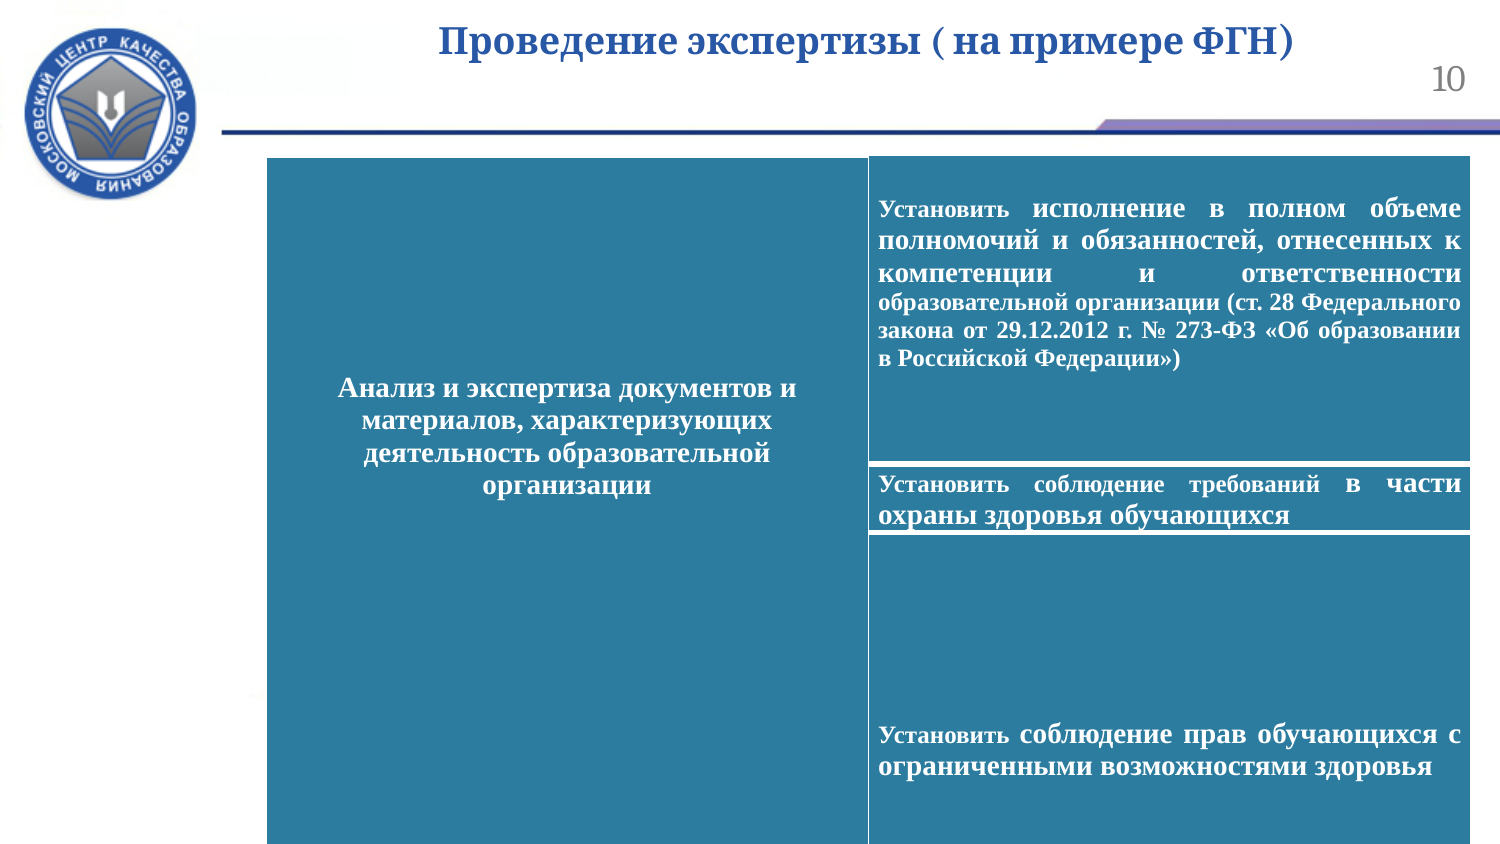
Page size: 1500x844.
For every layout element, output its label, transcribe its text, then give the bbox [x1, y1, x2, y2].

title Проведение экспертизы ( на примере ФГН) [392, 20, 1342, 115]
picture [0, 0, 1500, 844]
table_header Установить исполнение в полном объеме полномочий и обязанностей, отнесенных к компетенции и ответственности образовательной организации (ст. 28 Федерального закона от 29.12.2012 г. № 273-ФЗ «Об образовании в Российской Федерации») [869, 156, 1470, 461]
slide_number 10 [1417, 46, 1500, 92]
table_header Анализ и экспертиза документов и материалов, характеризующих деятельность образовательной организации [267, 158, 868, 844]
table_cell Установить соблюдение прав обучающихся с ограниченными возможностями здоровья [869, 535, 1470, 844]
table_cell Установить соблюдение требований в части охраны здоровья обучающихся [869, 467, 1470, 530]
